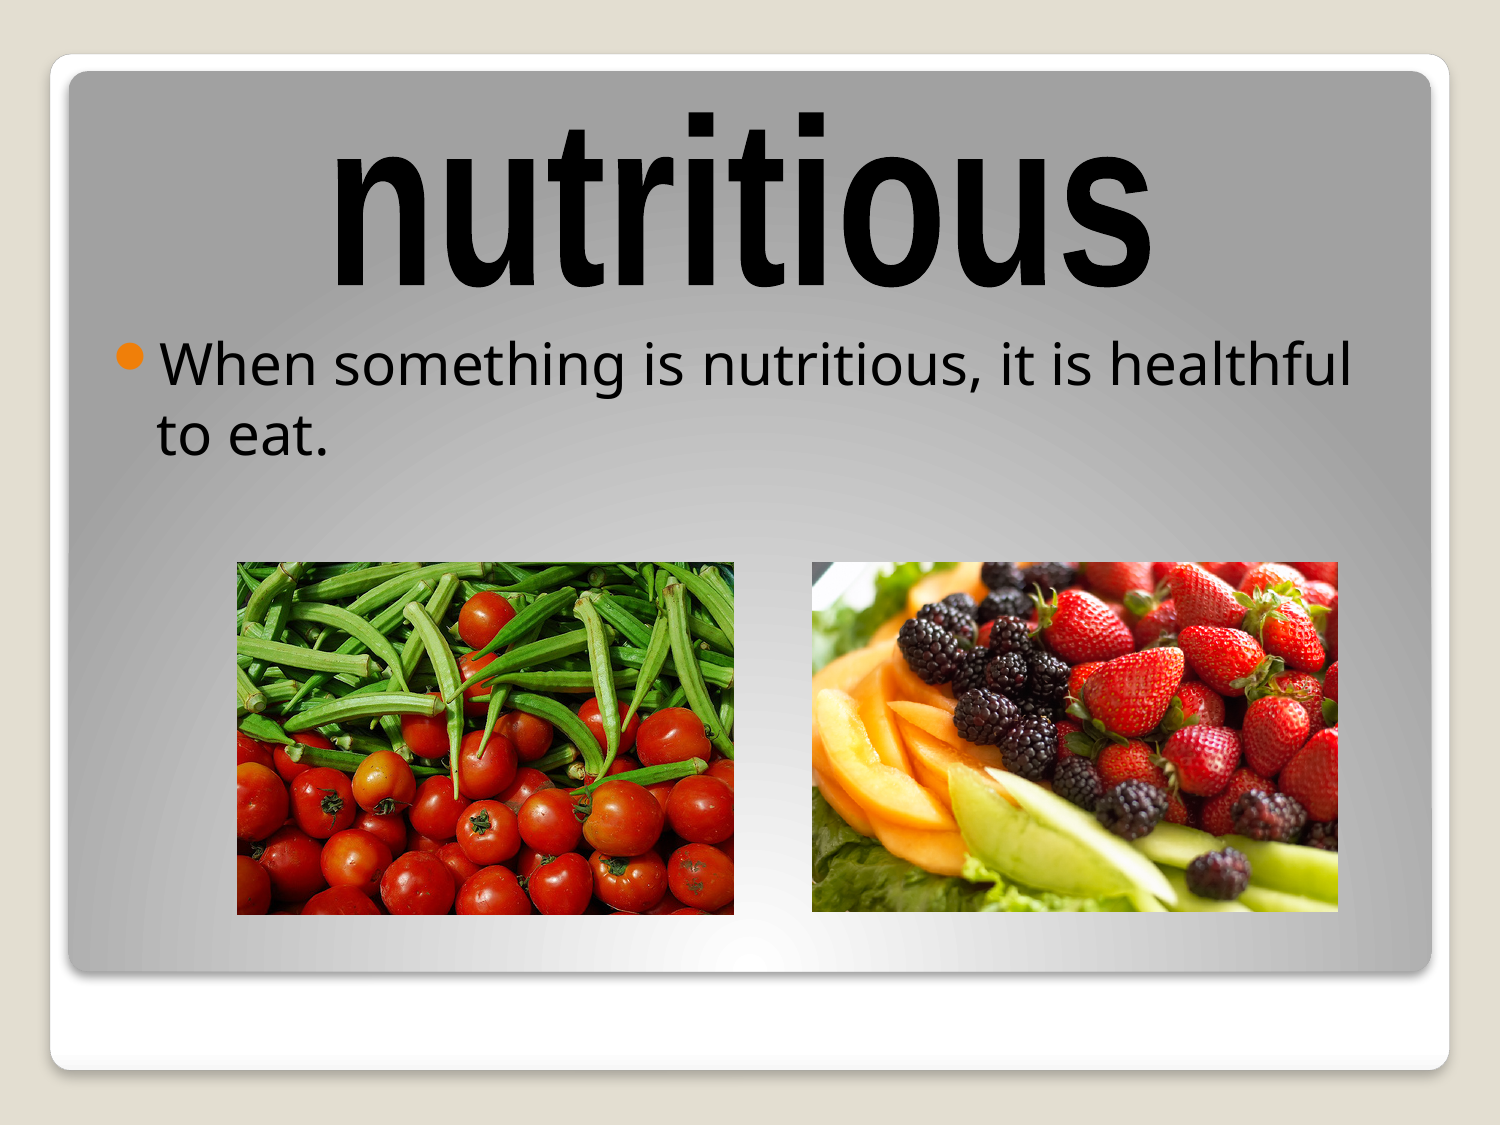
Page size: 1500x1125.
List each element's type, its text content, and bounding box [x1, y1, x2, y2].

picture [237, 562, 734, 915]
list When something is nutritious, it is healthful to eat. [82, 312, 1425, 774]
title [82, 817, 1425, 990]
picture [812, 562, 1338, 912]
